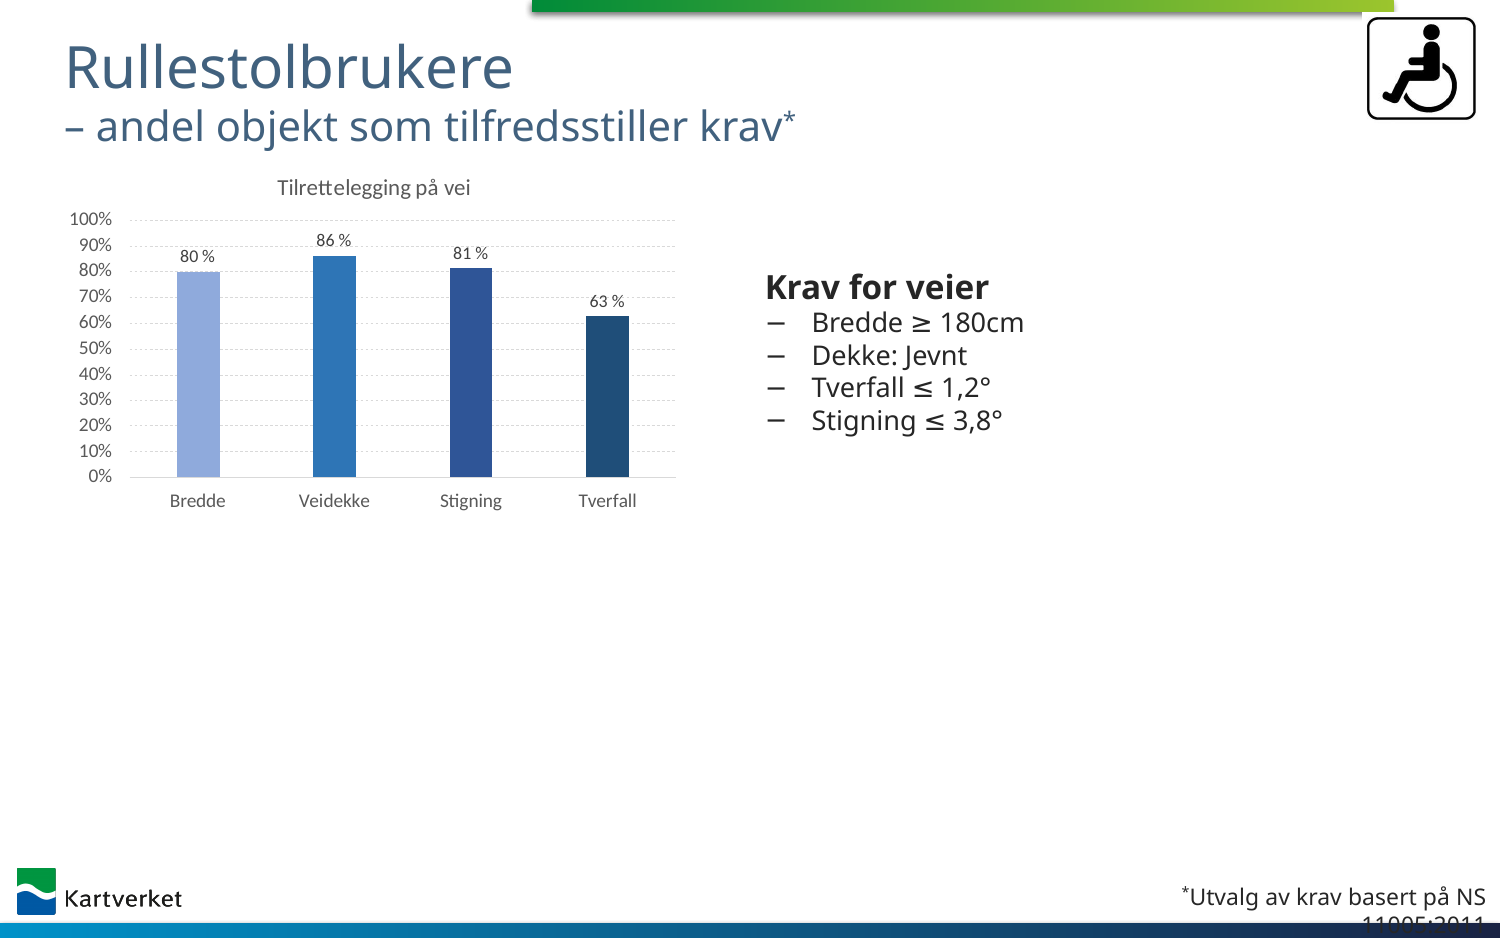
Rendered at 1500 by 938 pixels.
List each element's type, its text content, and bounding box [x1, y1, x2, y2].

text_box Krav for veier Bredde ≥ 180cm Dekke: Jevnt Tverfall ≤ 1,2° Stigning ≤ 3,8° [750, 258, 1234, 444]
picture [62, 166, 687, 519]
text_box Rullestolbrukere – andel objekt som tilfredsstiller krav* [49, 25, 1431, 158]
picture [1362, 12, 1481, 126]
text_box *Utvalg av krav basert på NS 11005:2011 [1068, 873, 1500, 938]
